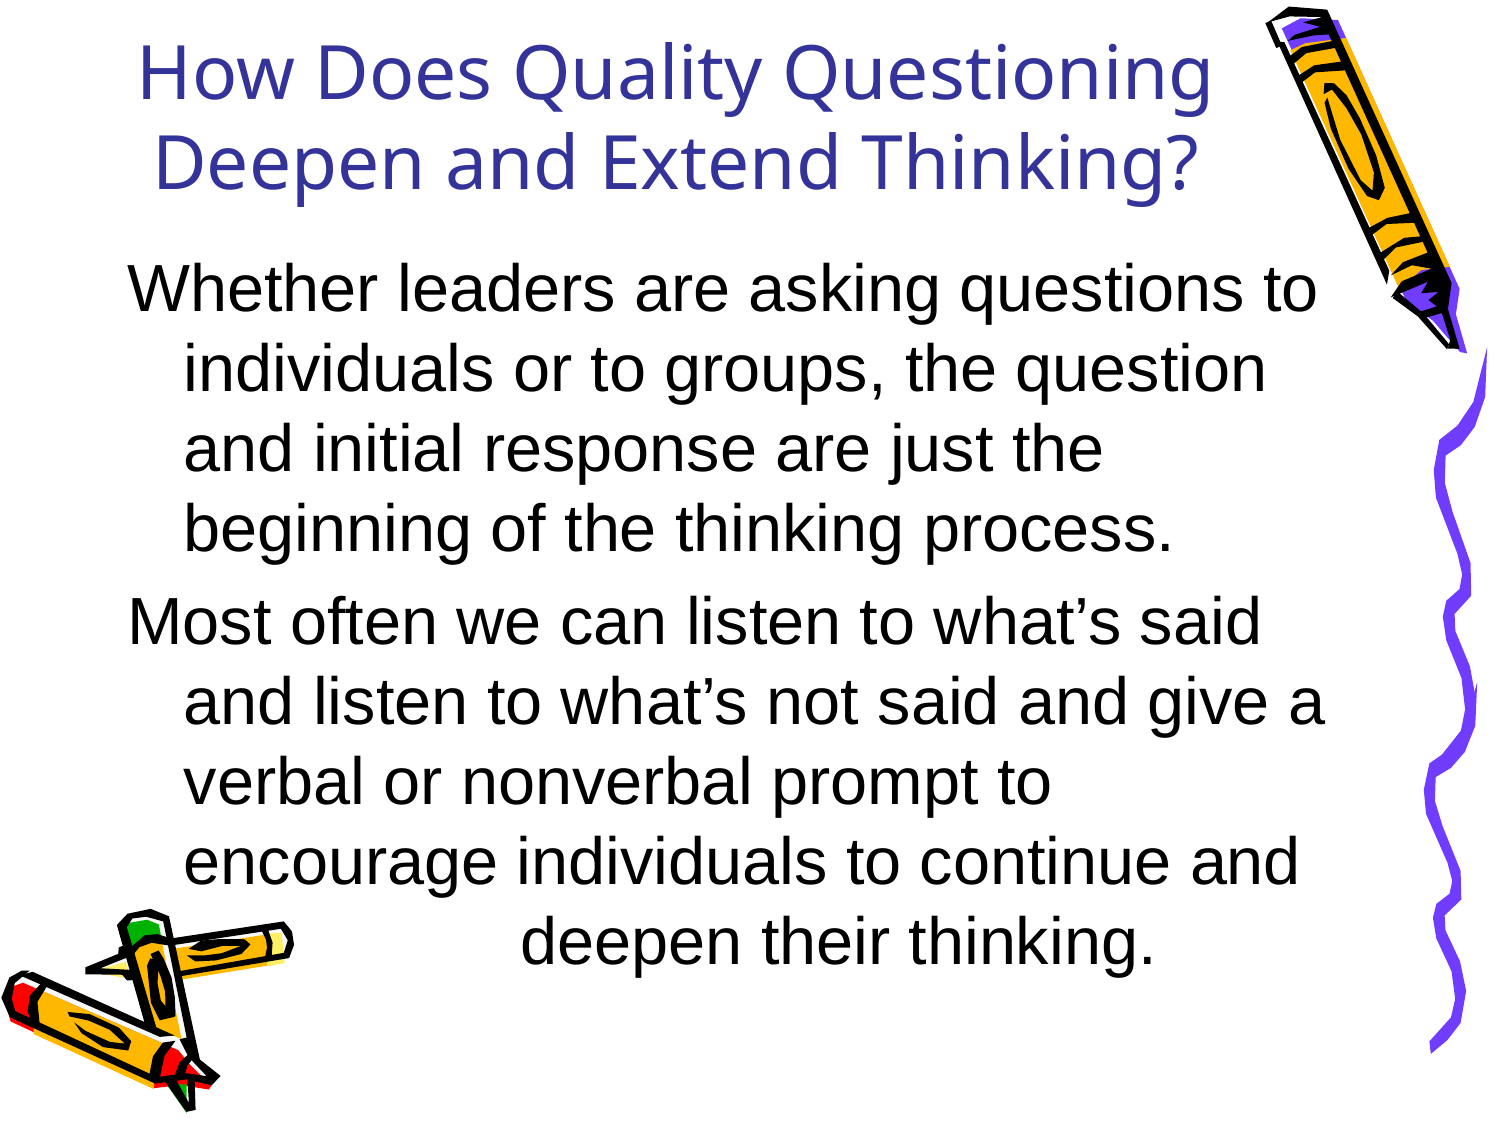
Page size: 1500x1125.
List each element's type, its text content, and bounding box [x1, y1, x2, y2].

title How Does Quality Questioning Deepen and Extend Thinking? [112, 62, 1240, 213]
list Whether leaders are asking questions to individuals or to groups, the question and initial response are just the beginning of the thinking process. Most often we can listen to what’s said and listen to what’s not said and give a verbal or nonverbal prompt to encourage individuals to continue and deepen their thinking. [112, 237, 1376, 1063]
